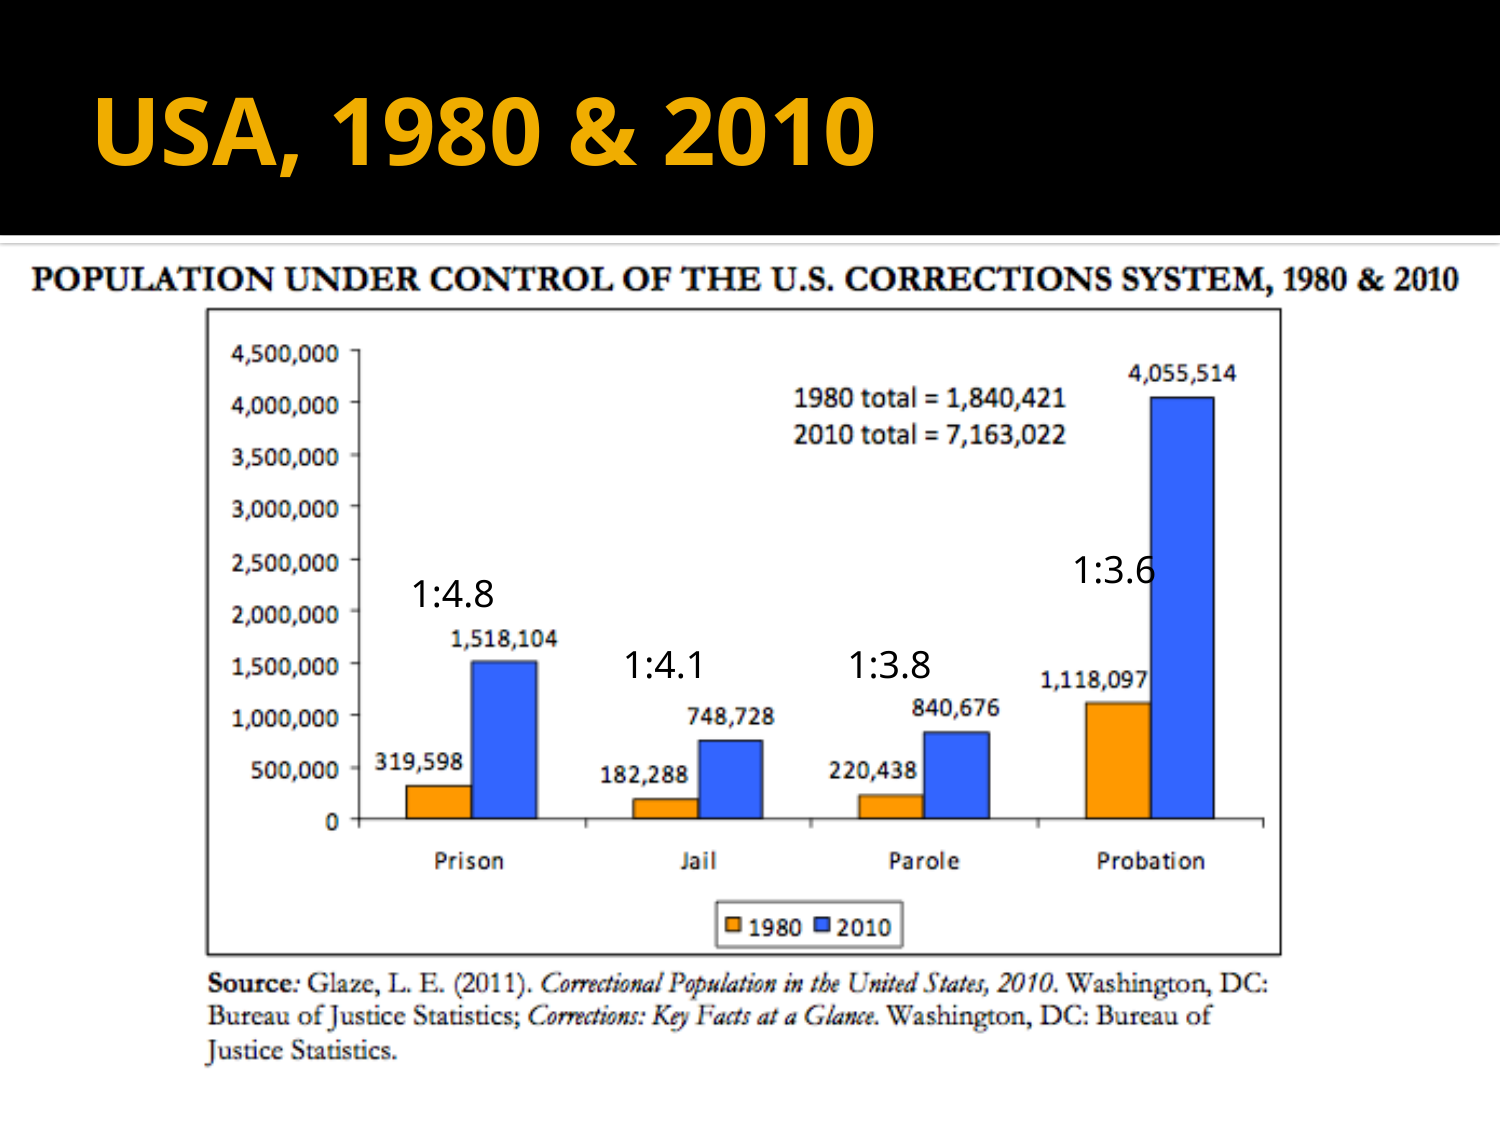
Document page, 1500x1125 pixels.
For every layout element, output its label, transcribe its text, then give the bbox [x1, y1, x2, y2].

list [11, 255, 1483, 1083]
title USA, 1980 & 2010 [75, 25, 1425, 231]
